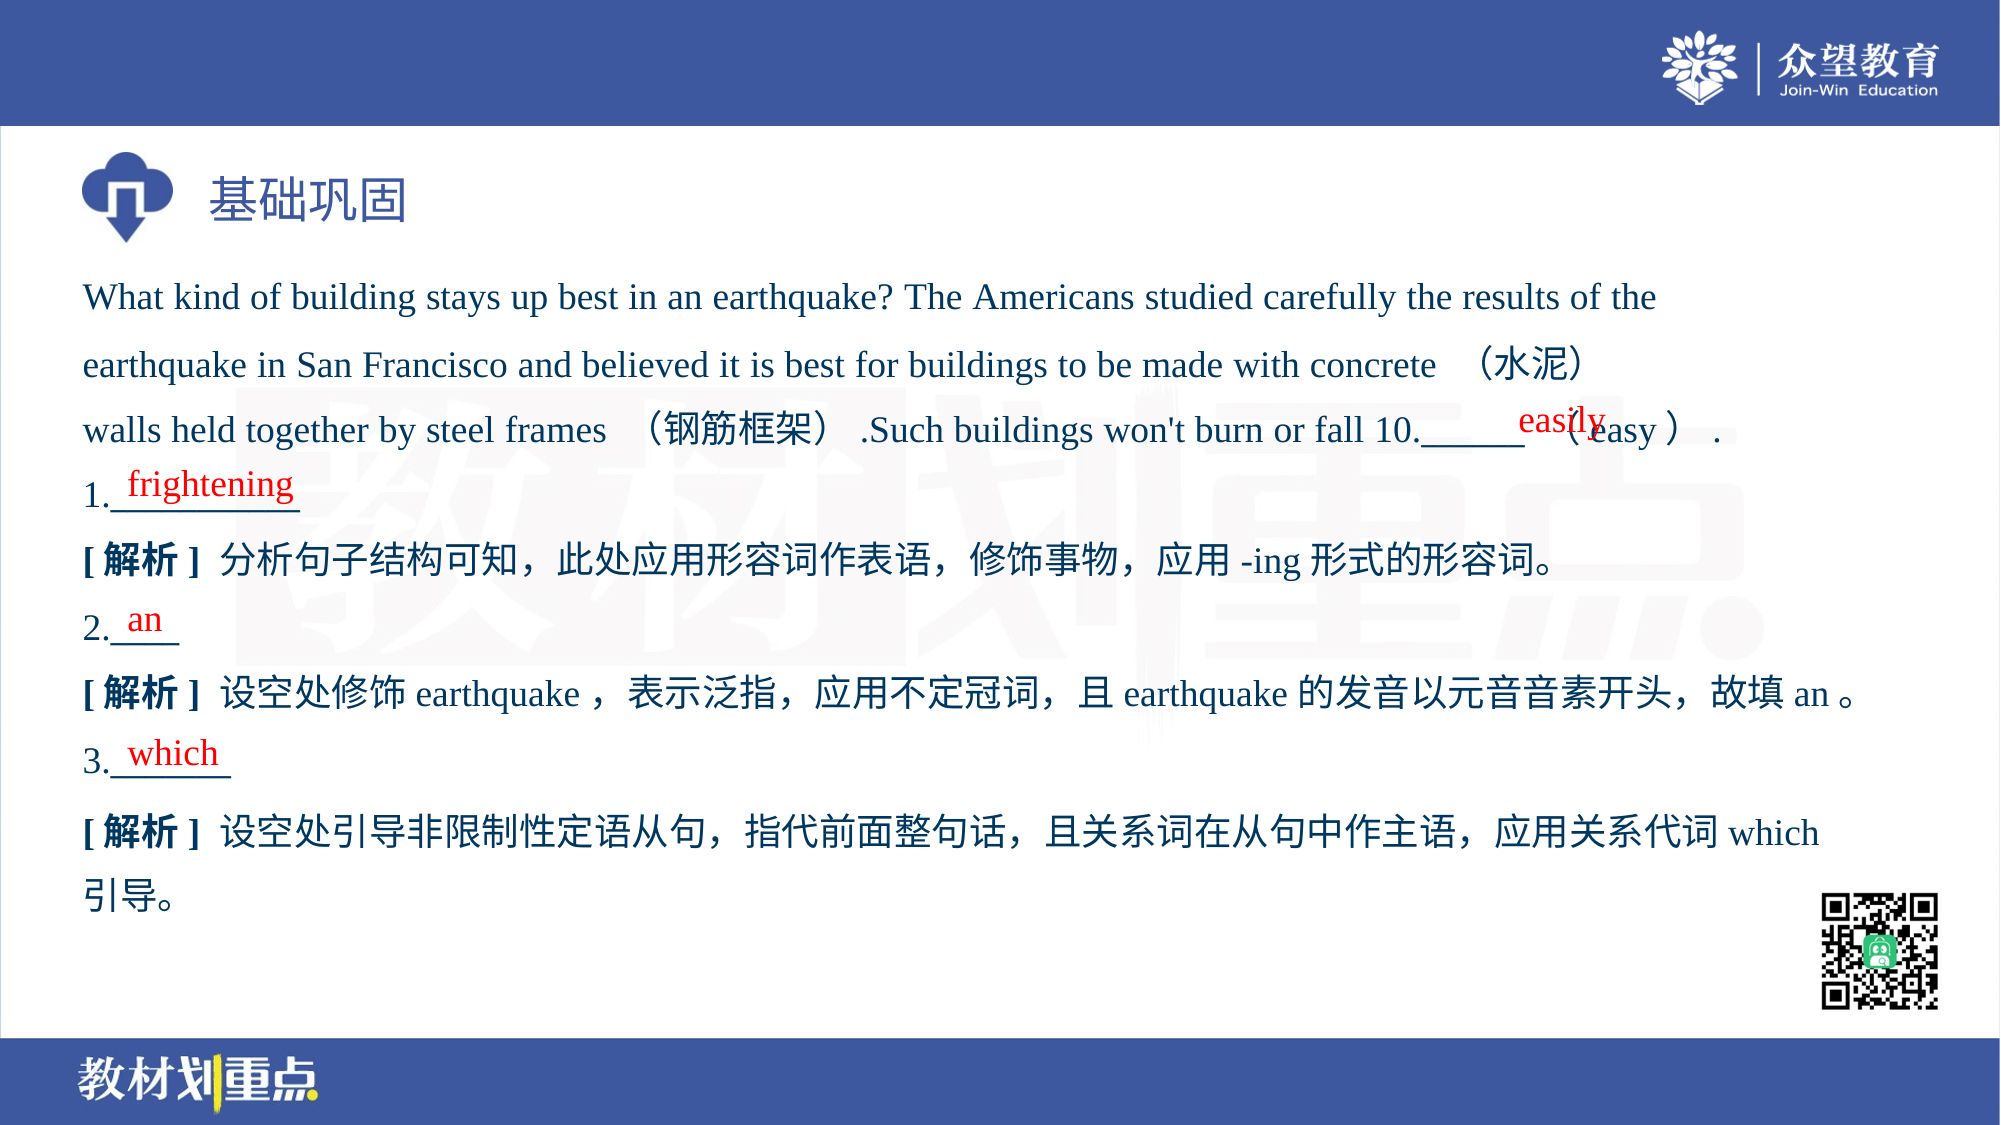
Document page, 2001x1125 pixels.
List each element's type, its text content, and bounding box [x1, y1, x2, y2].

text_box [解析] 设空处引导非限制性定语从句，指代前面整句话，且关系词在从句中作主语，应用关系代词which 引导。 [82, 783, 1817, 911]
text_box an [113, 574, 177, 633]
text_box What kind of building stays up best in an earthquake? The Americans studied carefully the results of the earthquake in San Francisco and believed it is best for buildings to be made with concrete （水泥） walls held together by steel frames （钢筋框架）.Such buildings won't burn or fall 10.______ （easy）. [82, 247, 1817, 444]
text_box which [113, 707, 233, 766]
text_box 3._______ [82, 716, 1817, 774]
text_box frightening [113, 439, 308, 498]
text_box [解析] 设空处修饰earthquake，表示泛指，应用不定冠词，且earthquake的发音以元音音素开头，故填an。 [82, 649, 1817, 708]
text_box easily [1504, 374, 1620, 433]
text_box 1.___________ [82, 450, 1817, 508]
picture [0, 0, 2000, 1125]
text_box 2.____ [82, 583, 1817, 641]
text_box [解析] 分析句子结构可知，此处应用形容词作表语，修饰事物，应用-ing形式的形容词。 [82, 516, 1817, 575]
